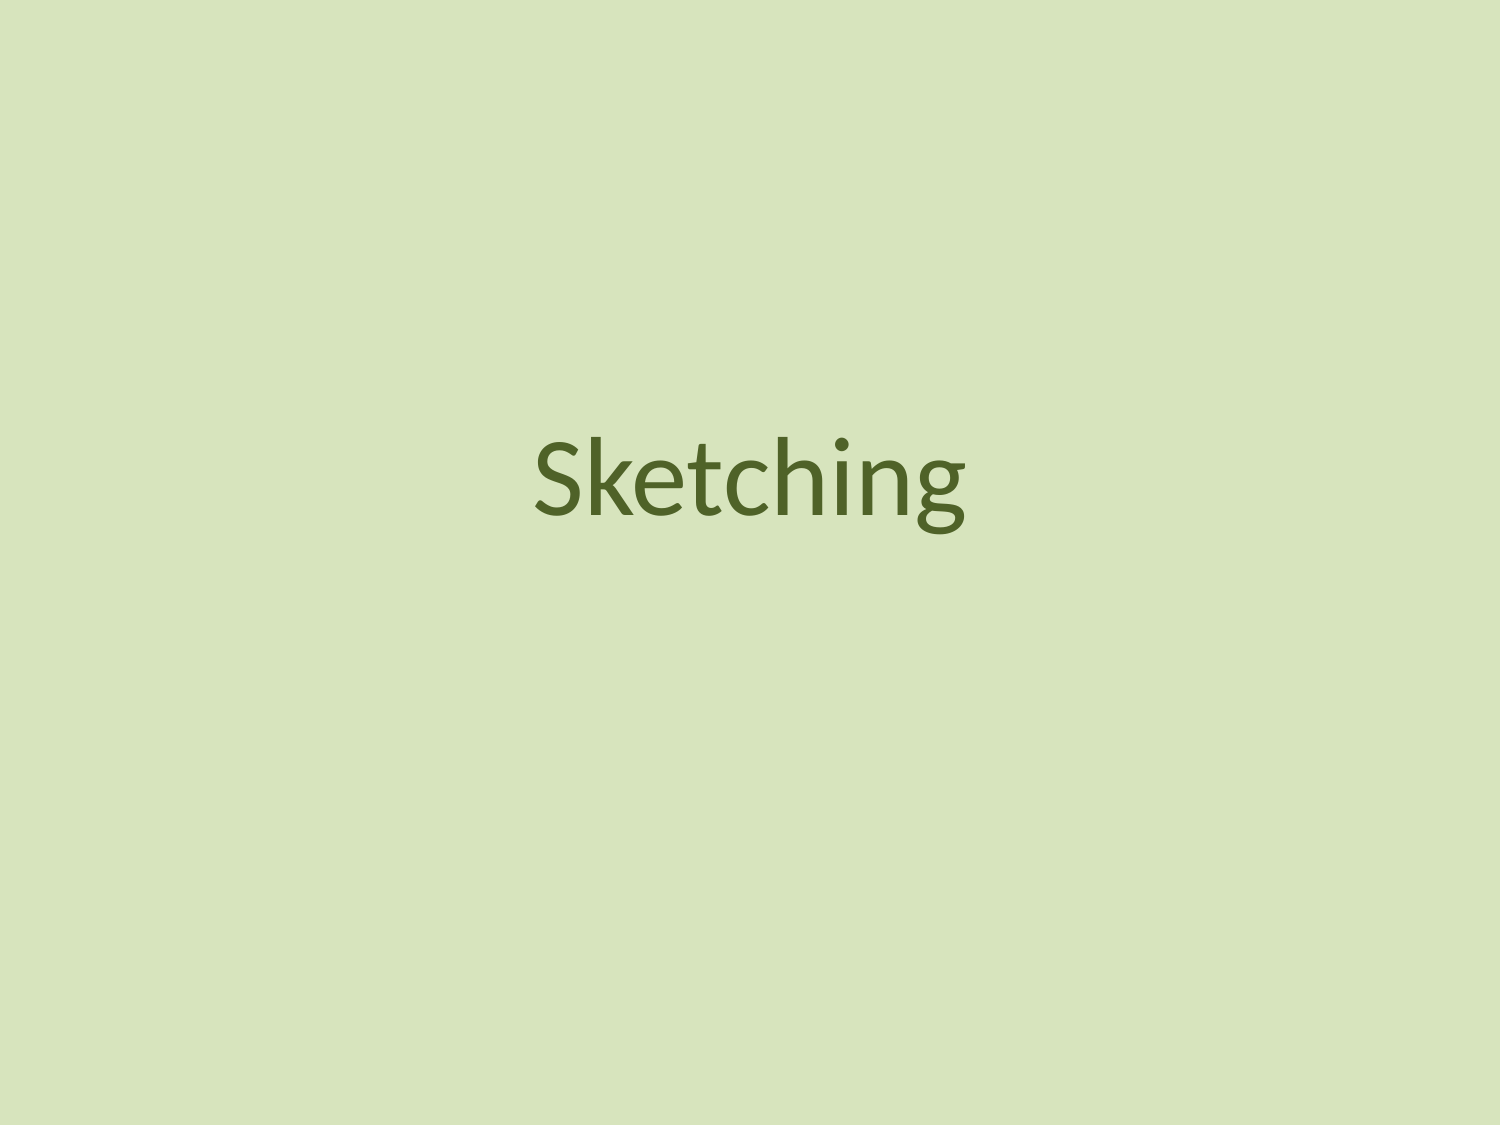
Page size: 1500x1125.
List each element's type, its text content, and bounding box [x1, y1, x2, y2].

title Sketching [112, 349, 1388, 591]
